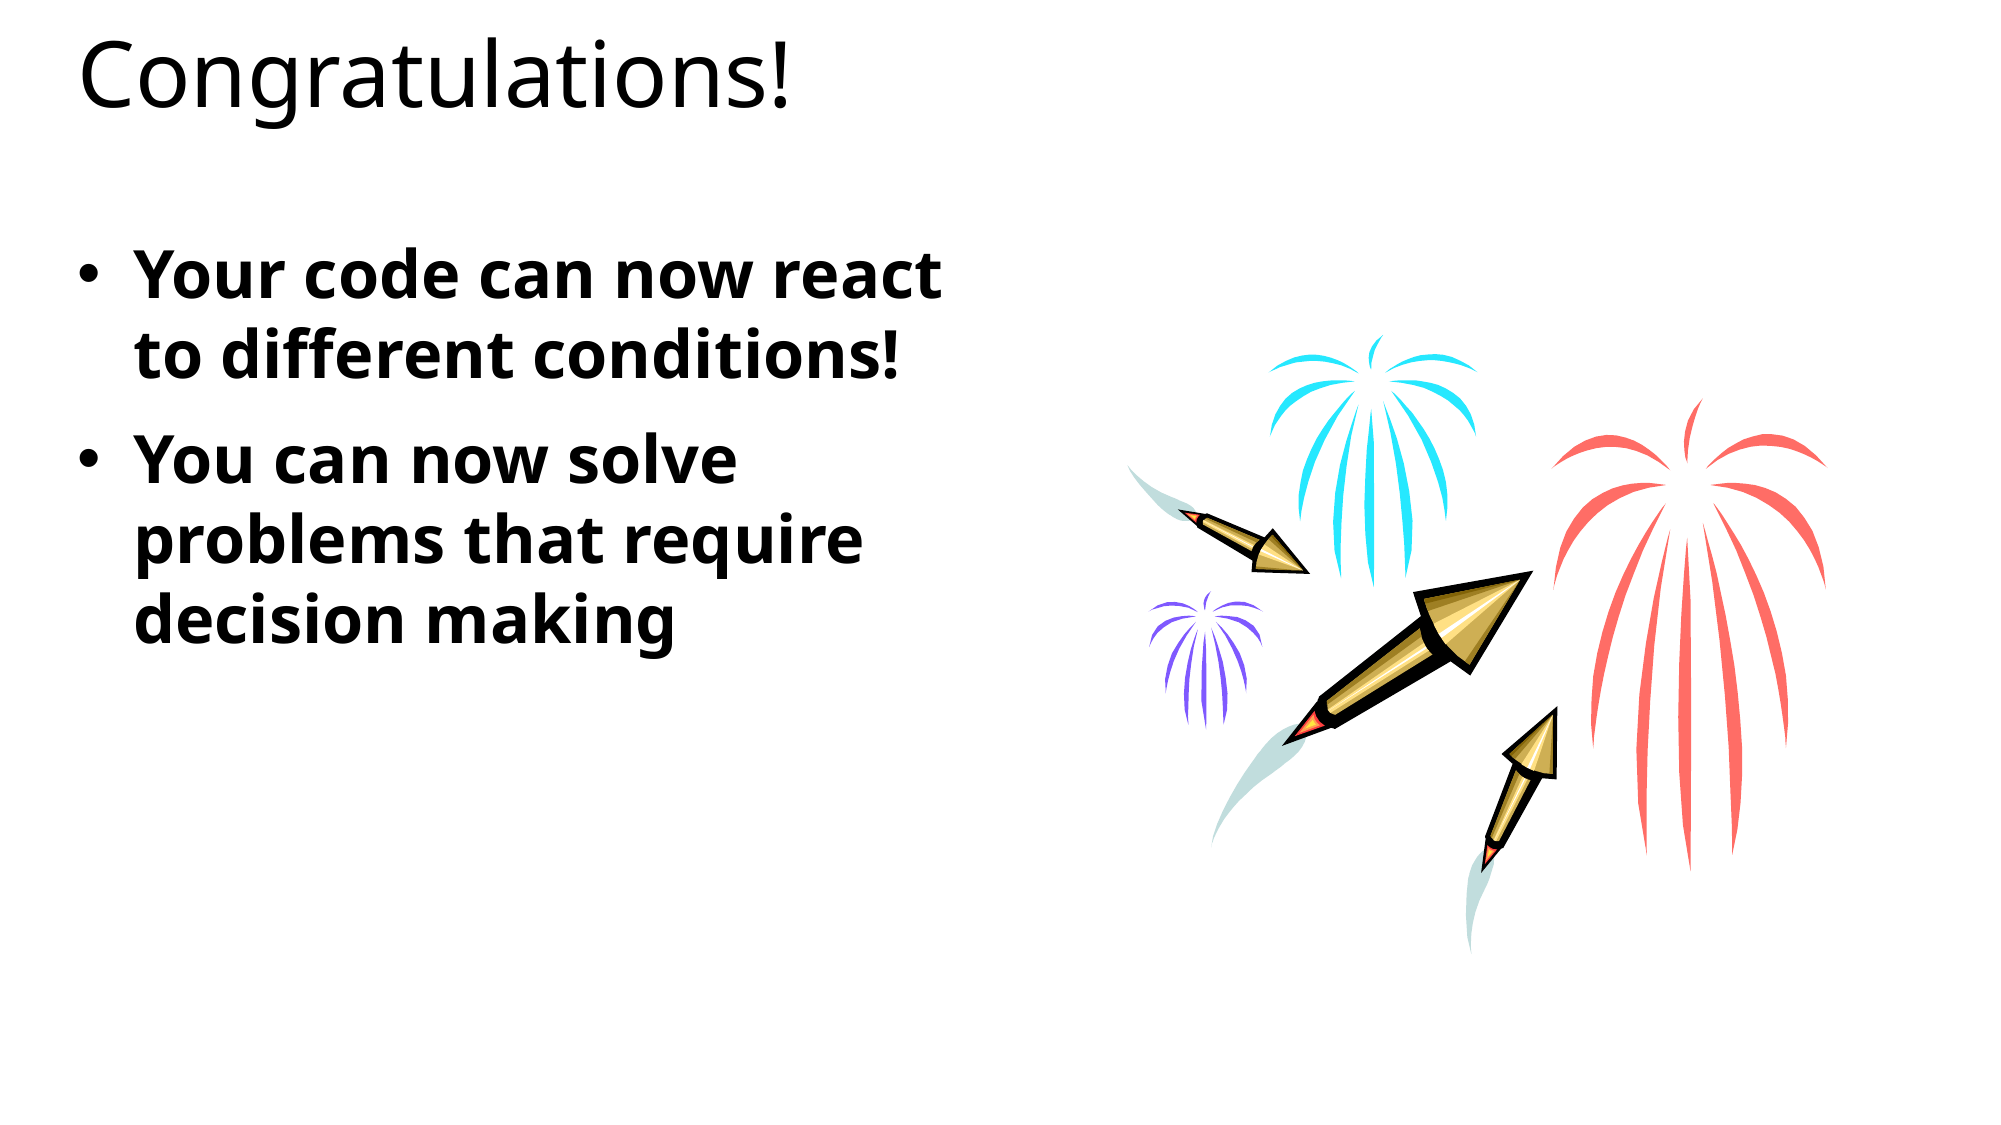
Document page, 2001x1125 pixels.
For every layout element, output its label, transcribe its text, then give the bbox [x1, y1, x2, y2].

title Congratulations! [62, 29, 1953, 205]
list Your code can now react to different conditions! You can now solve problems that require decision making [62, 224, 984, 1038]
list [1127, 330, 1828, 955]
